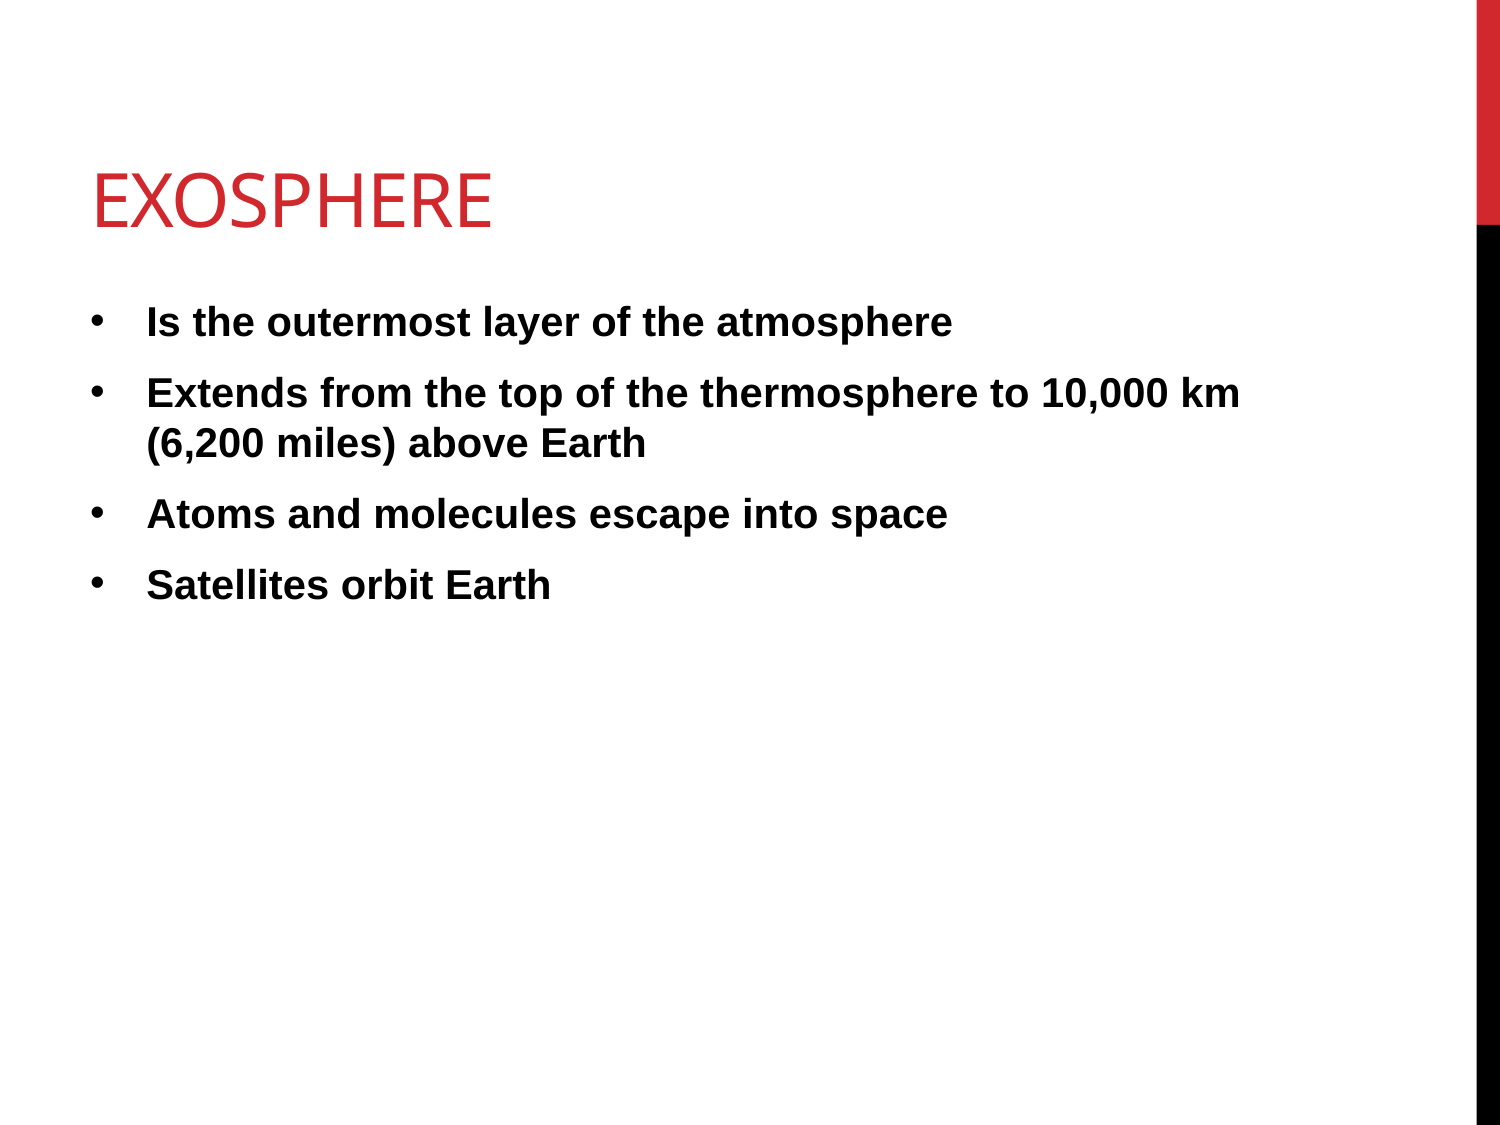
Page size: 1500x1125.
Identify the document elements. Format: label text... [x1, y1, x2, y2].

list Is the outermost layer of the atmosphere Extends from the top of the thermosphere to 10,000 km (6,200 miles) above Earth Atoms and molecules escape into space Satellites orbit Earth [75, 287, 1325, 1005]
title EXosphere [75, 25, 1025, 250]
